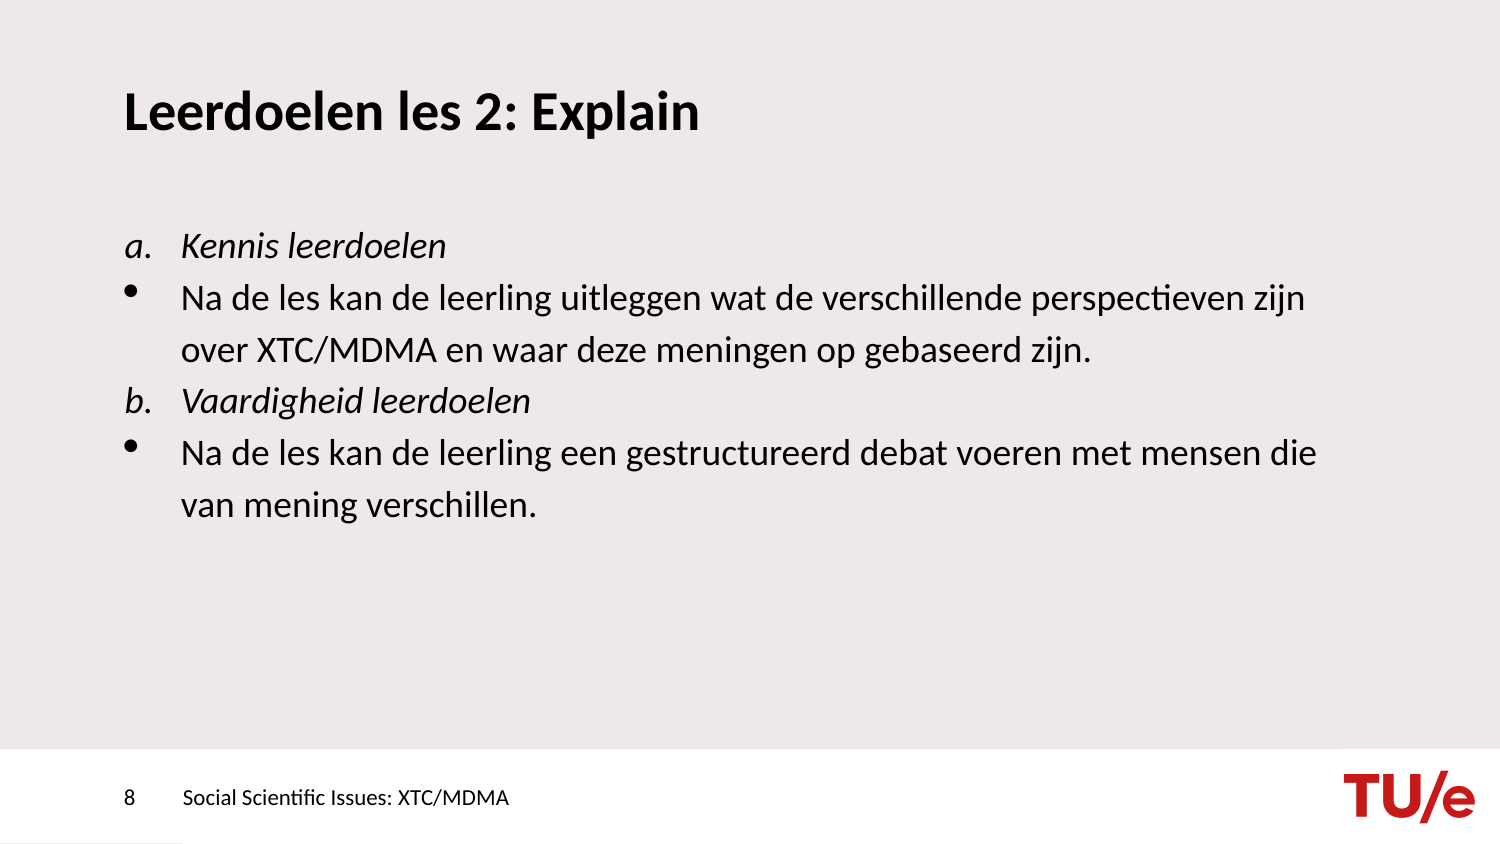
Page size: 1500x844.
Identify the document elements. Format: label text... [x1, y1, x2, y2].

footer Social Scientific Issues: XTC/MDMA [183, 749, 1339, 844]
picture [1339, 749, 1500, 844]
slide_number 8 [0, 749, 183, 844]
title Leerdoelen les 2: Explain [124, 85, 1364, 174]
list Kennis leerdoelen Na de les kan de leerling uitleggen wat de verschillende perspectieven zijn over XTC/MDMA en waar deze meningen op gebaseerd zijn. Vaardigheid leerdoelen Na de les kan de leerling een gestructureerd debat voeren met mensen die van mening verschillen. [124, 214, 1364, 694]
